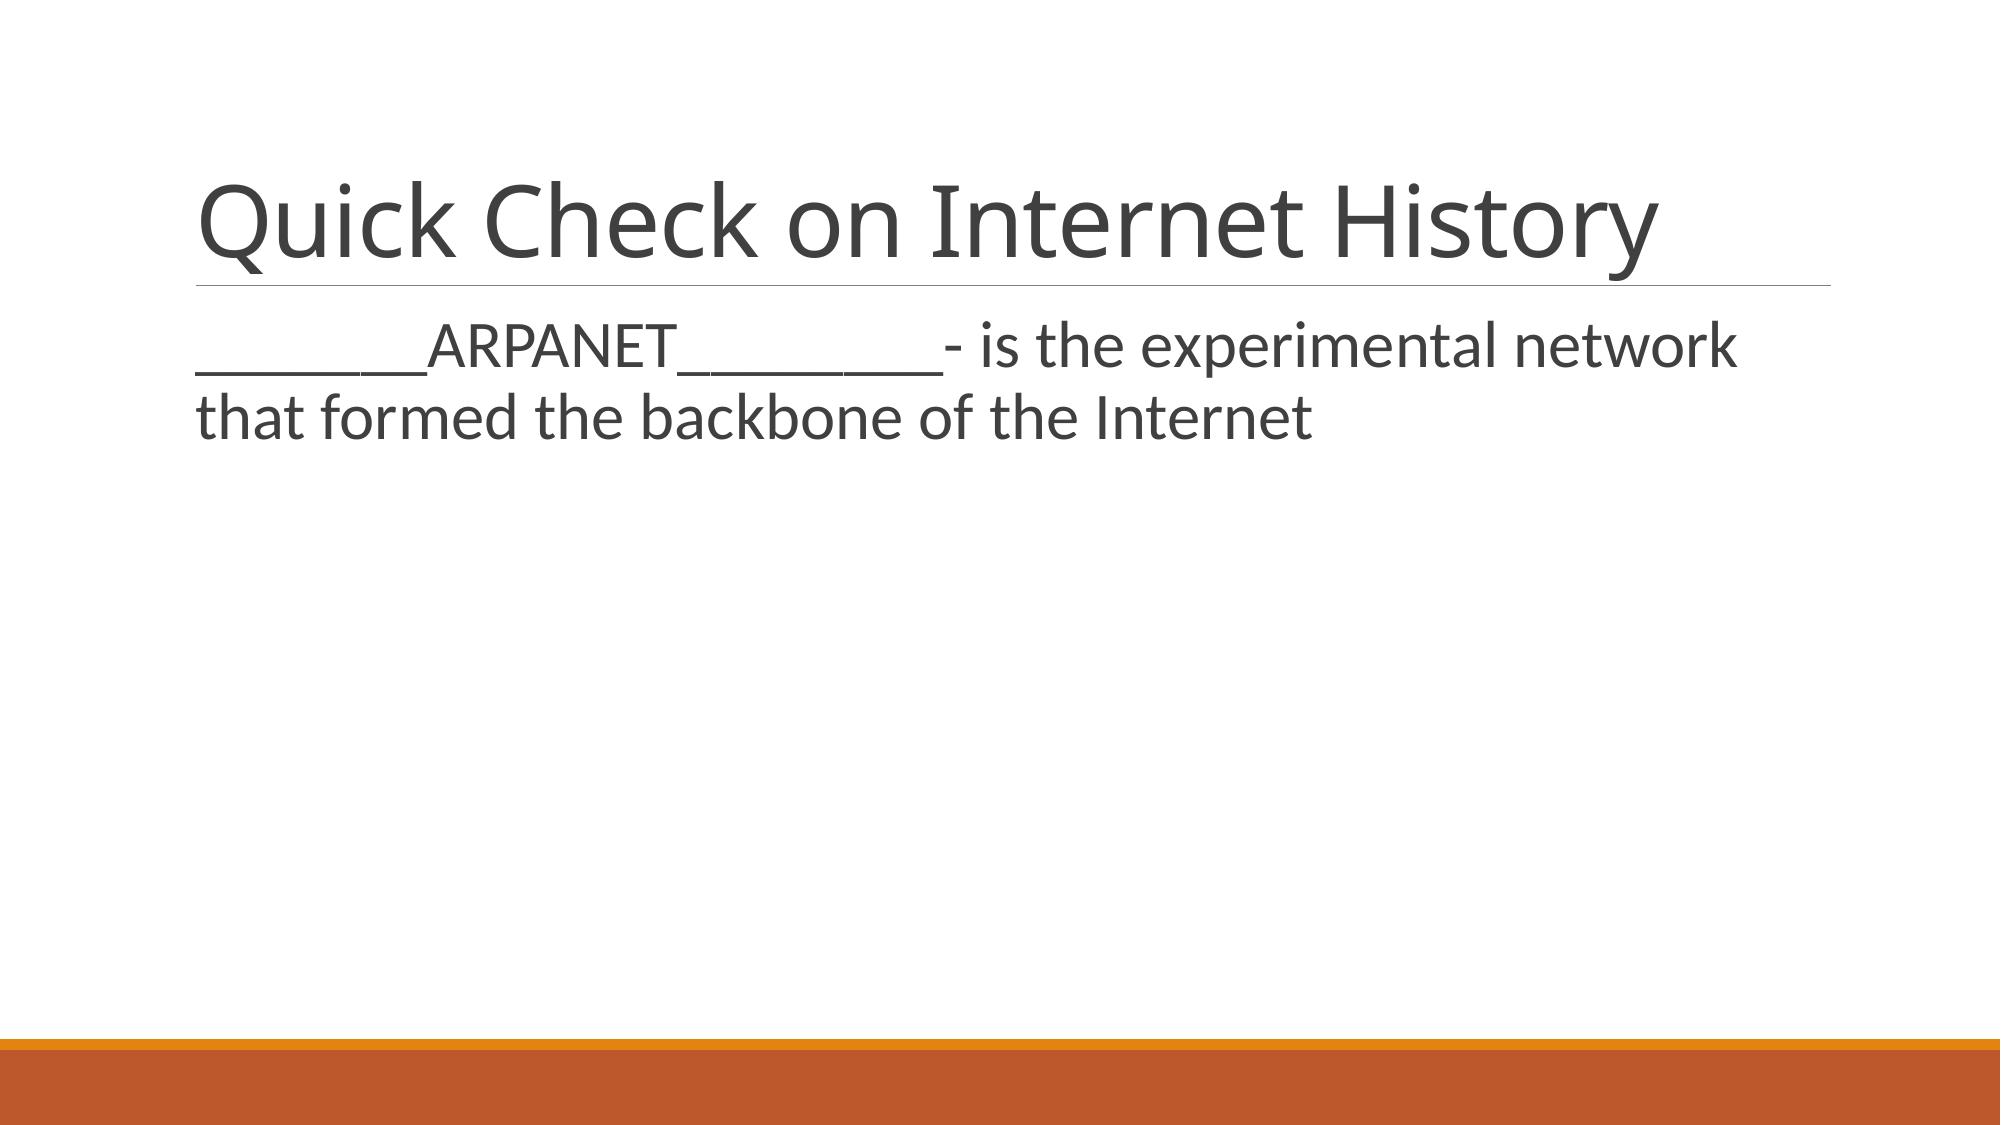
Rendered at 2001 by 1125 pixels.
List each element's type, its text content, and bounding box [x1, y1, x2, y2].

title Quick Check on Internet History [180, 47, 1830, 285]
list _______ARPANET________- is the experimental network that formed the backbone of the Internet [180, 302, 1830, 963]
